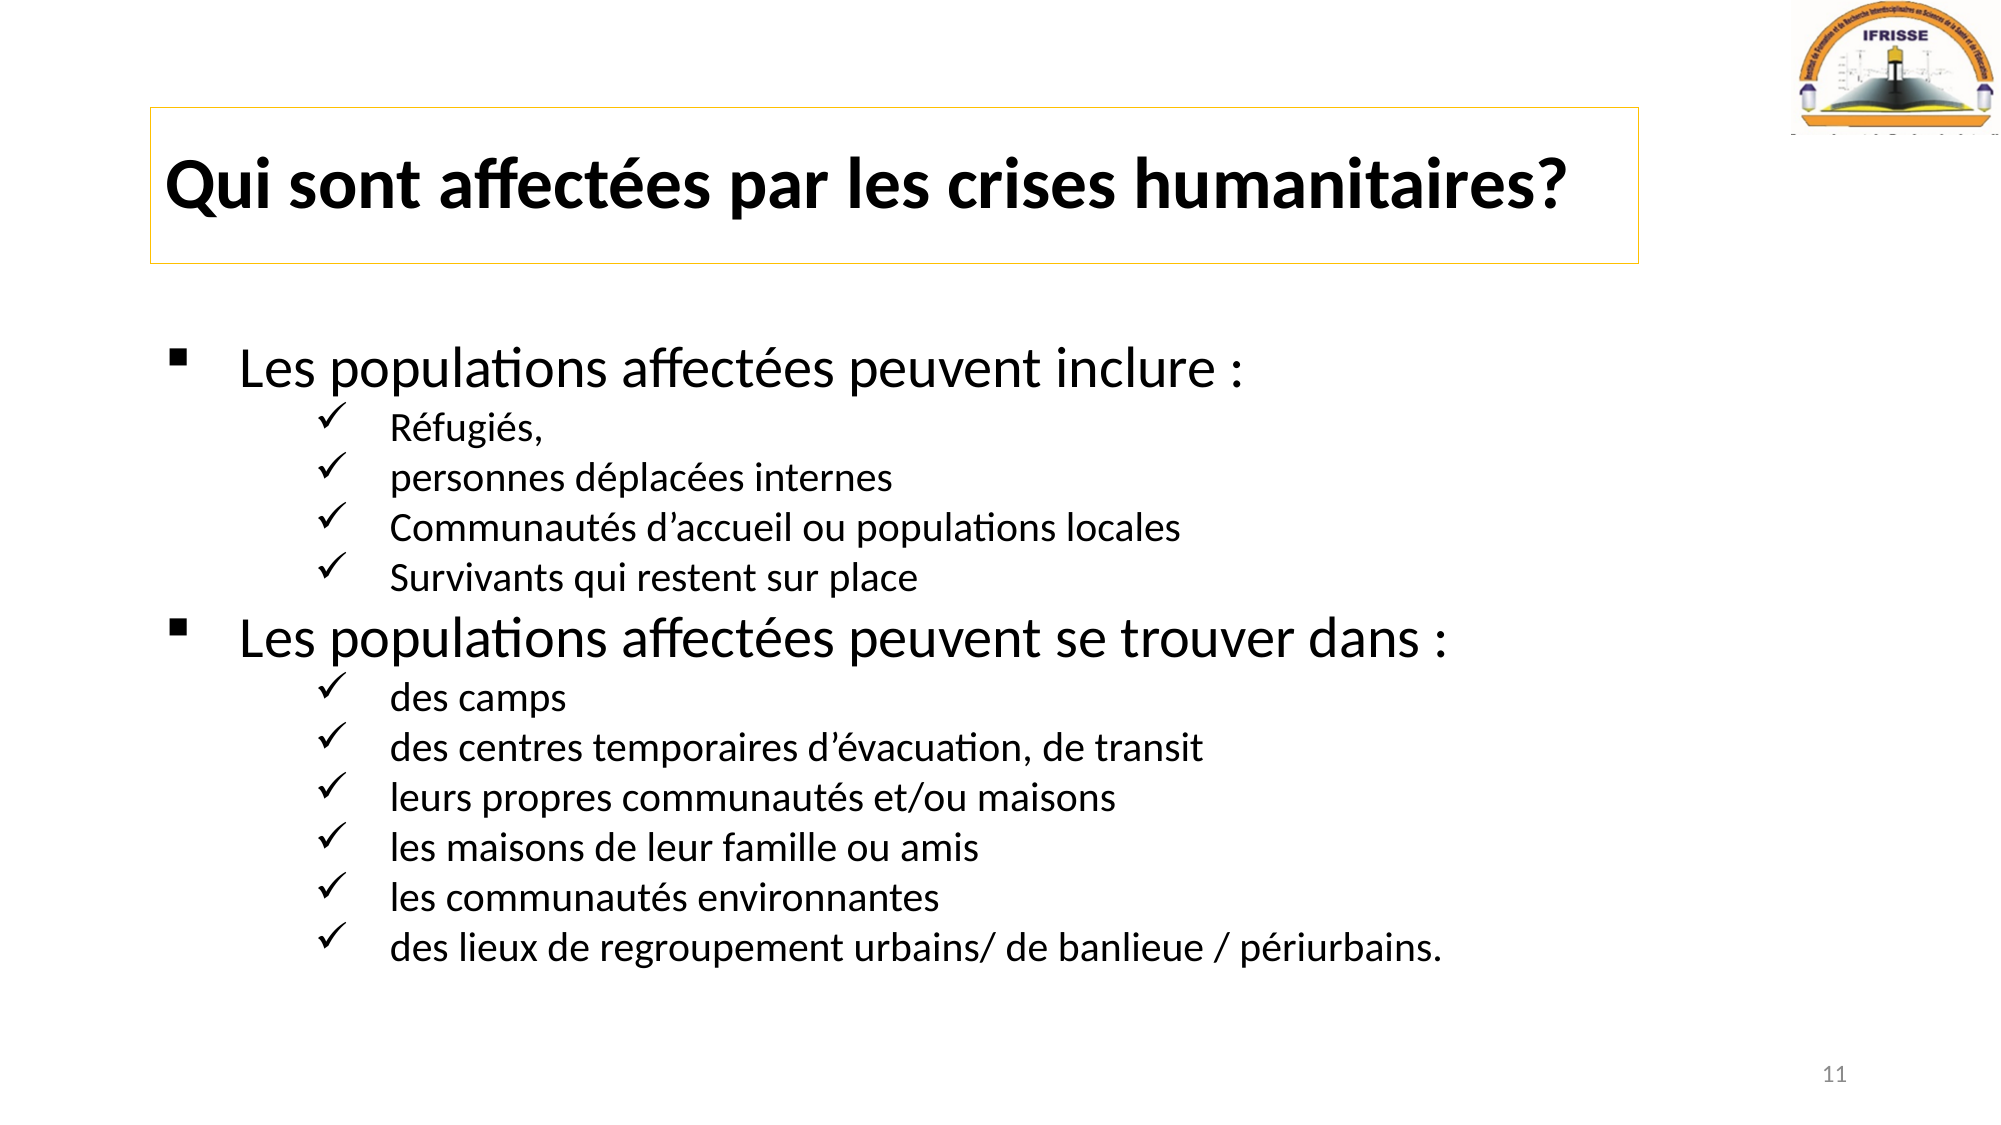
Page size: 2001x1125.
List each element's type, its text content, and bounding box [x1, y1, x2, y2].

title Qui sont affectées par les crises humanitaires? [150, 107, 1639, 264]
picture [1791, 0, 2000, 135]
slide_number 11 [1412, 1042, 1863, 1103]
text_box Les populations affectées peuvent inclure : Réfugiés, personnes déplacées internes Communautés d’accueil ou populations locales Survivants qui restent sur place Les populations affectées peuvent se trouver dans : des camps des centres temporaires d’évacuation, de transit leurs propres communautés et/ou maisons les maisons de leur famille ou amis les communautés environnantes des lieux de regroupement urbains/ de banlieue / périurbains. [149, 322, 1566, 978]
